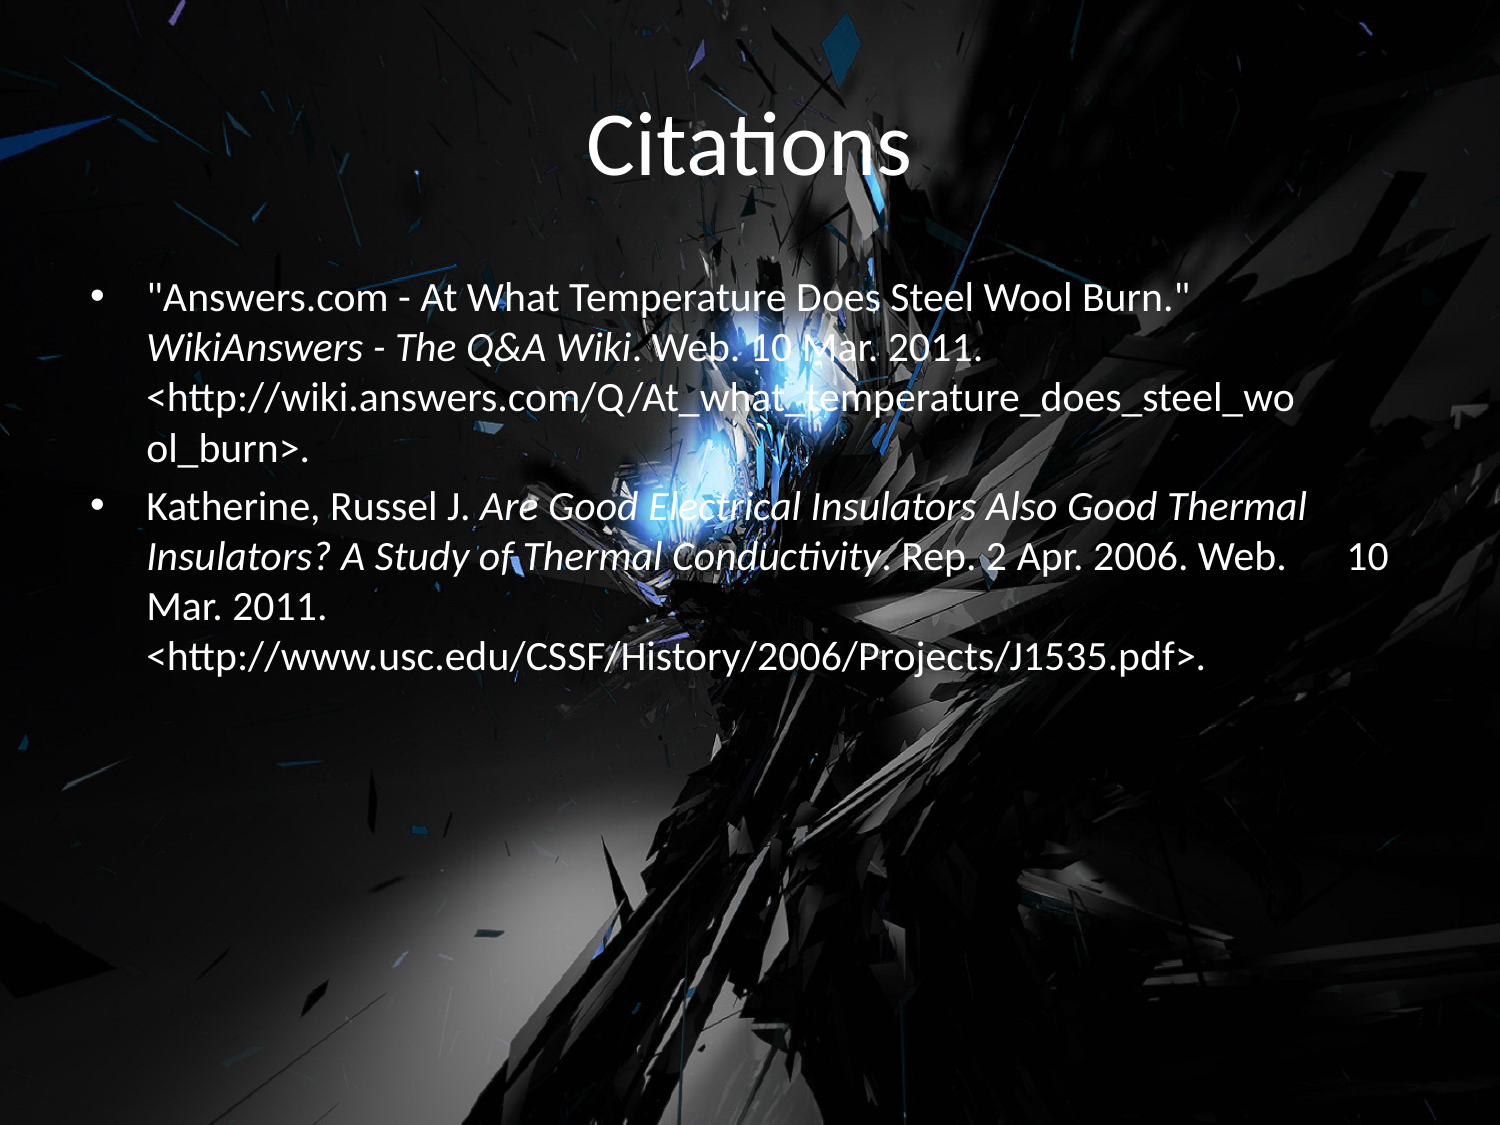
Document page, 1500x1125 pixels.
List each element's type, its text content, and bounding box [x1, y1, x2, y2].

list "Answers.com - At What Temperature Does Steel Wool Burn." WikiAnswers - The Q&A Wiki. Web. 10 Mar. 2011. <http://wiki.answers.com/Q/At_what_temperature_does_steel_wo ol_burn>. Katherine, Russel J. Are Good Electrical Insulators Also Good Thermal Insulators? A Study of Thermal Conductivity. Rep. 2 Apr. 2006. Web. 10 Mar. 2011. <http://www.usc.edu/CSSF/History/2006/Projects/J1535.pdf>. [75, 262, 1425, 1005]
picture [0, 0, 1500, 1125]
title Citations [75, 45, 1425, 233]
